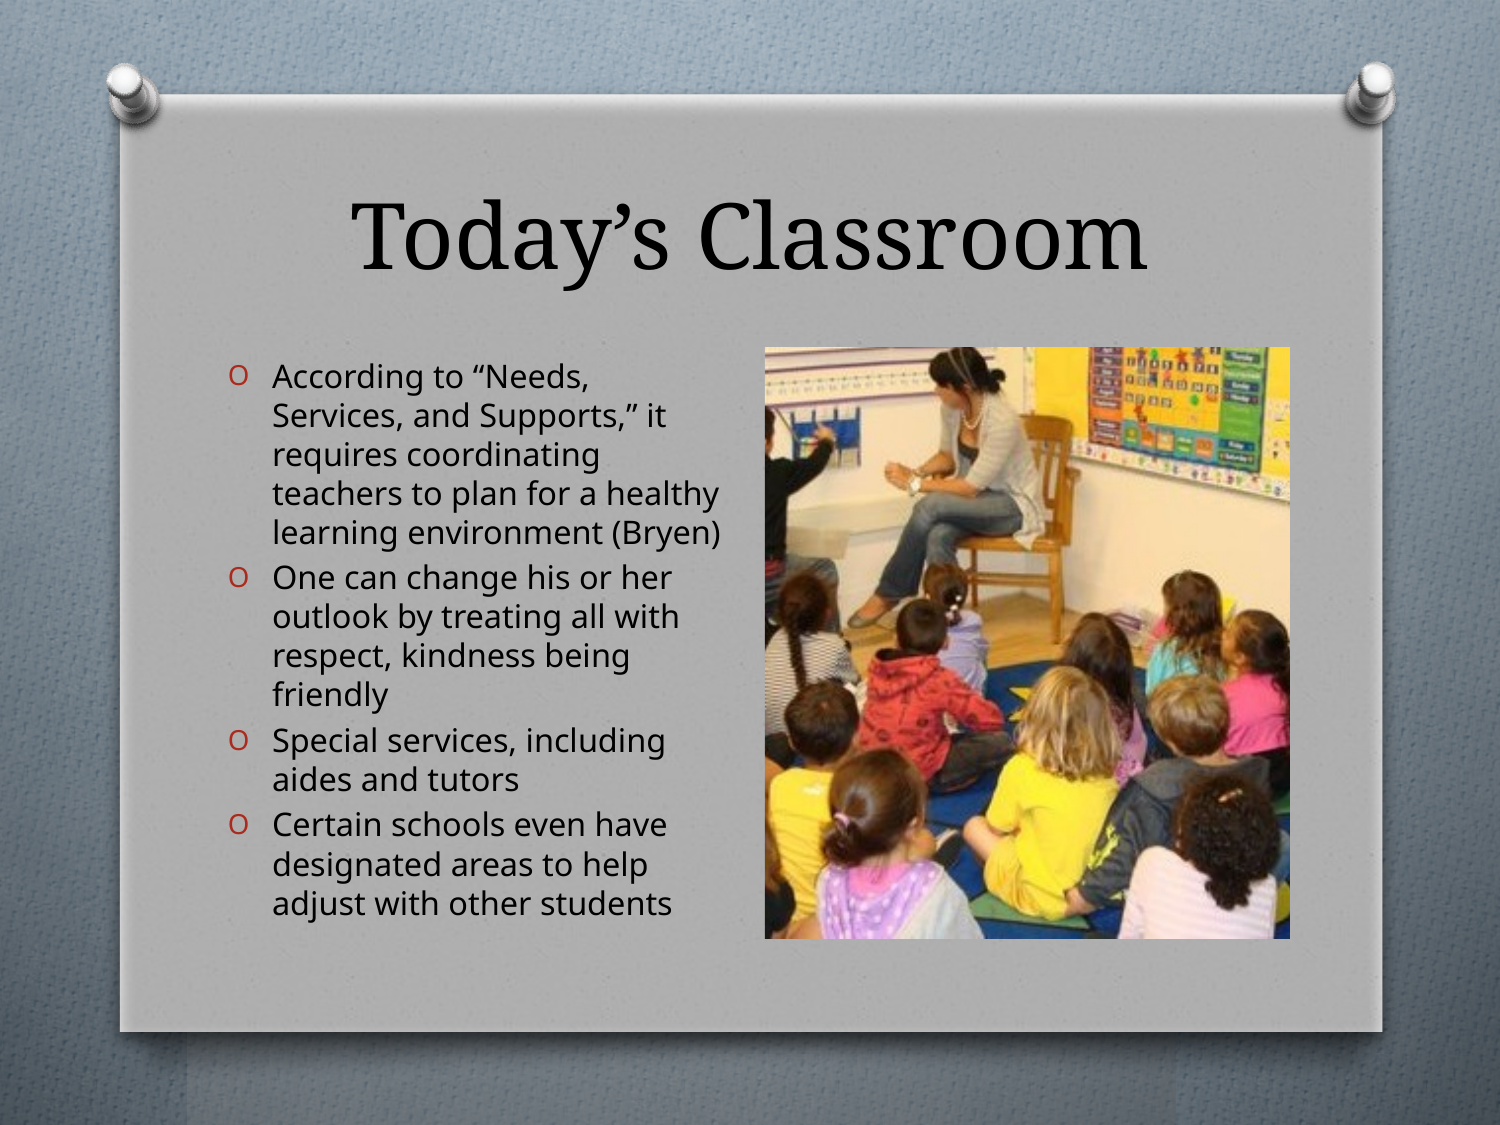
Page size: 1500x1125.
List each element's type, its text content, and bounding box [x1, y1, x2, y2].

picture [75, 29, 198, 153]
title Today’s Classroom [179, 134, 1323, 332]
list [764, 347, 1291, 940]
list According to “Needs, Services, and Supports,” it requires coordinating teachers to plan for a healthy learning environment (Bryen) One can change his or her outlook by treating all with respect, kindness being friendly Special services, including aides and tutors Certain schools even have designated areas to help adjust with other students [213, 348, 738, 939]
picture [1317, 35, 1439, 156]
